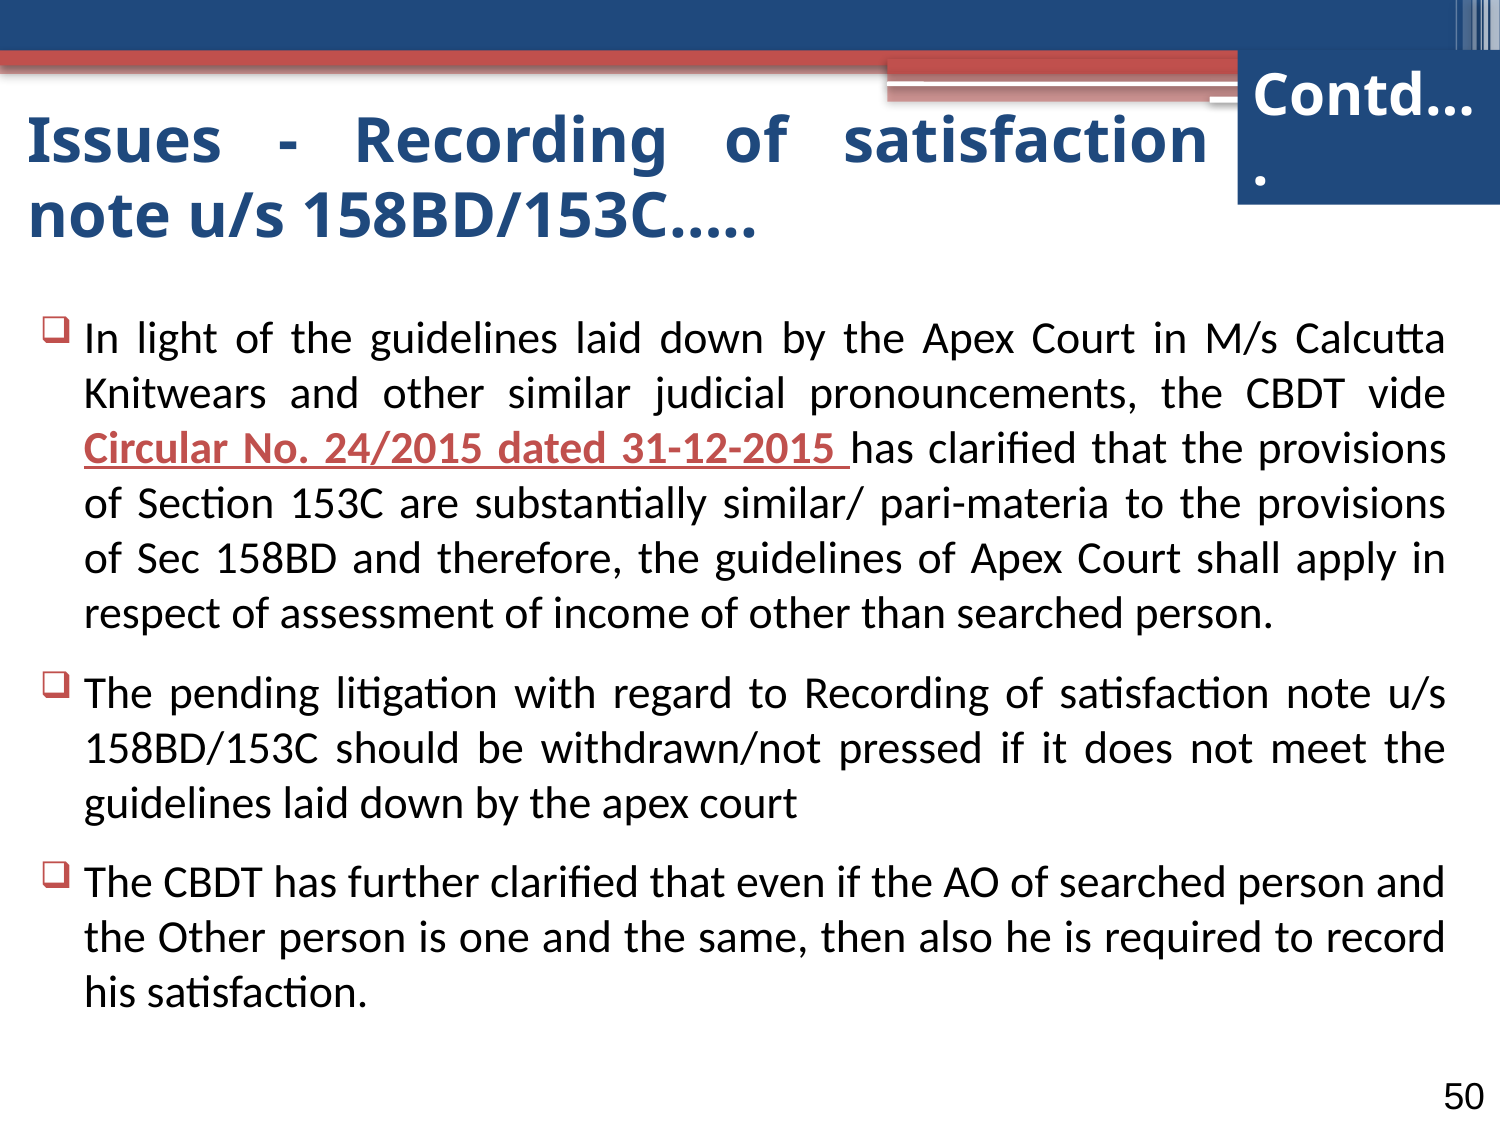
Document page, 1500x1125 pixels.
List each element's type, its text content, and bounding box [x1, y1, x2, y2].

slide_number 50 [1374, 1064, 1500, 1125]
text_box Issues - Recording of satisfaction note u/s 158BD/153C….. [12, 99, 1225, 250]
list In light of the guidelines laid down by the Apex Court in M/s Calcutta Knitwears and other similar judicial pronouncements, the CBDT vide Circular No. 24/2015 dated 31-12-2015 has clarified that the provisions of Section 153C are substantially similar/ pari-materia to the provisions of Sec 158BD and therefore, the guidelines of Apex Court shall apply in respect of assessment of income of other than searched person. The pending litigation with regard to Recording of satisfaction note u/s 158BD/153C should be withdrawn/not pressed if it does not meet the guidelines laid down by the apex court The CBDT has further clarified that even if the AO of searched person and the Other person is one and the same, then also he is required to record his satisfaction. [24, 299, 1463, 1088]
text_box Contd…. [1237, 49, 1500, 205]
